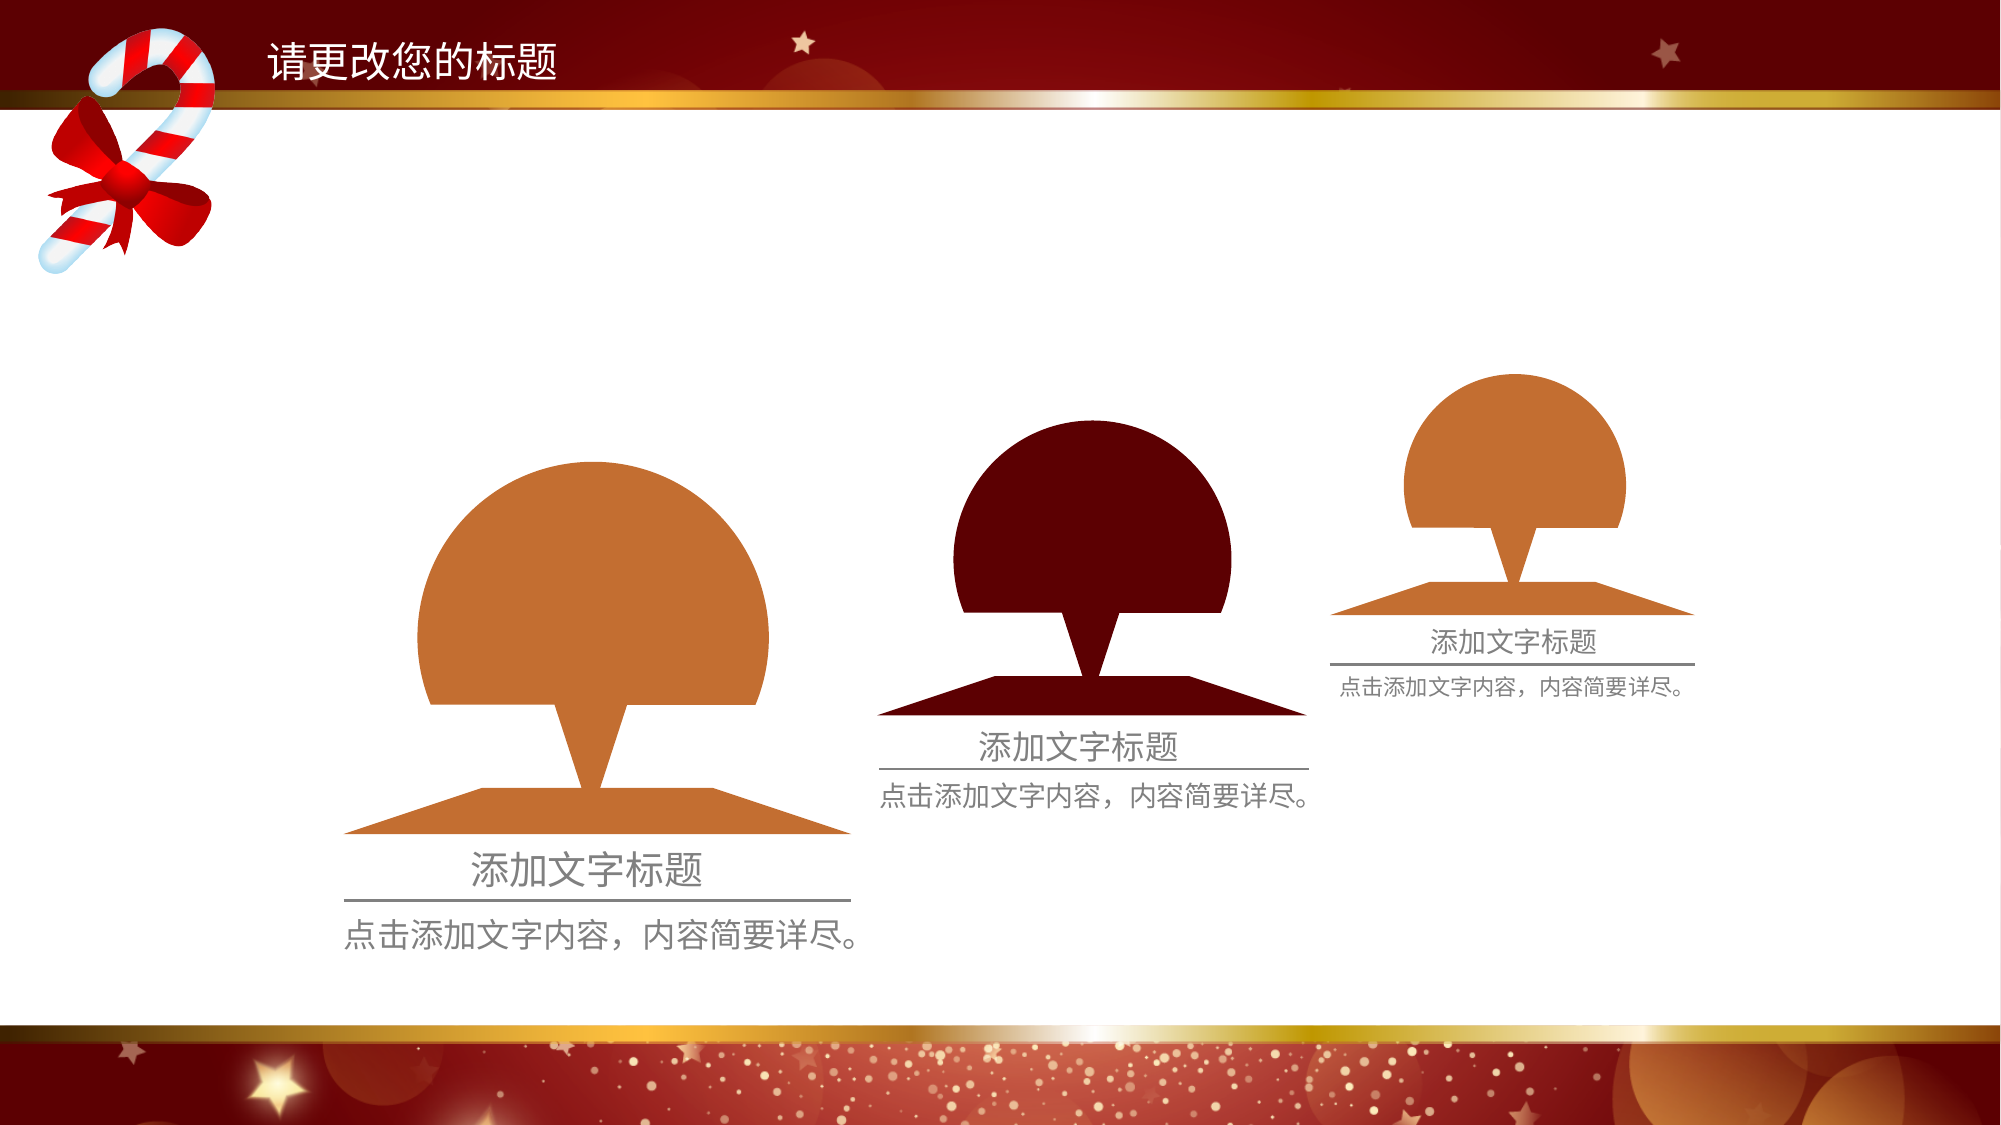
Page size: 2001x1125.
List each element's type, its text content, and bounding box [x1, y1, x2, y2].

text_box 添加文字标题 [1410, 665, 1618, 669]
text_box 点击添加文字内容，内容简要详尽。 [1319, 662, 1716, 710]
text_box 添加文字标题 [1410, 615, 1618, 664]
text_box 添加文字标题 [958, 715, 1199, 768]
picture [0, 0, 2001, 274]
text_box 添加文字标题 [958, 770, 1199, 776]
picture [0, 1026, 2001, 1125]
text_box [876, 675, 1307, 717]
text_box 点击添加文字内容，内容简要详尽。 [859, 769, 1344, 823]
text_box [1402, 373, 1628, 580]
text_box [1329, 580, 1696, 617]
text_box [416, 460, 770, 786]
text_box 点击添加文字内容，内容简要详尽。 [323, 903, 897, 964]
text_box [952, 419, 1233, 675]
text_box 请更改您的标题 [251, 28, 729, 94]
text_box [343, 786, 852, 836]
text_box 添加文字标题 [450, 835, 724, 900]
